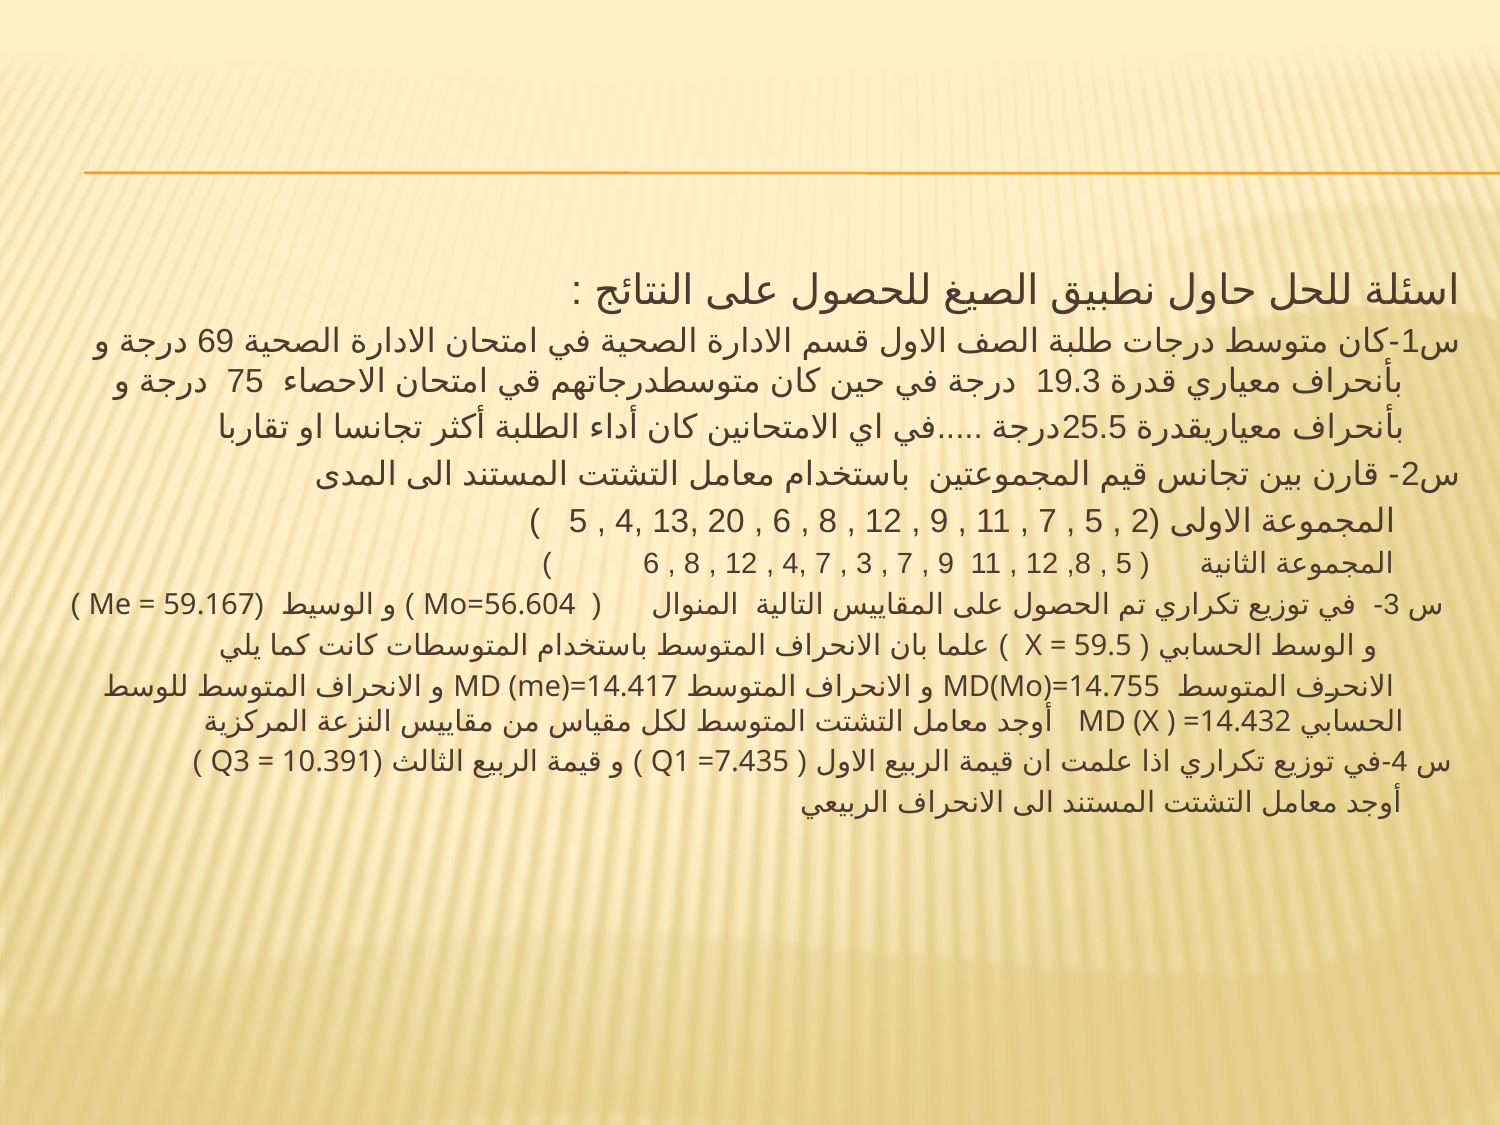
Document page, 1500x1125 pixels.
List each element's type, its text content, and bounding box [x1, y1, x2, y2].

list اسئلة للحل حاول نطبيق الصيغ للحصول على النتائج : س1-كان متوسط درجات طلبة الصف الاول قسم الادارة الصحية في امتحان الادارة الصحية 69 درجة و بأنحراف معياري قدرة 19.3 درجة في حين كان متوسطدرجاتهم قي امتحان الاحصاء 75 درجة و بأنحراف معياريقدرة 25.5درجة .....في اي الامتحانين كان أداء الطلبة أكثر تجانسا او تقاربا س2- قارن بين تجانس قيم المجموعتين باستخدام معامل التشتت المستند الى المدى المجموعة الاولى (2 , 5 , 7 , 11 , 9 , 12 , 8 , 6 , 20 ,13 ,4 , 5 ) المجموعة الثانية ( 5 , 8, 12 , 11 9 , 7 , 3 , 7 ,4 , 12 , 8 , 6 ) س 3- في توزيع تكراري تم الحصول على المقاييس التالية المنوال ( Mo=56.604 ) و الوسيط (Me = 59.167 ) و الوسط الحسابي ( X = 59.5 ) علما بان الانحراف المتوسط باستخدام المتوسطات كانت كما يلي الانحرف المتوسط MD(Mo)=14.755 و الانحراف المتوسط MD (me)=14.417 و الانحراف المتوسط للوسط الحسابي MD (X ) =14.432 أوجد معامل التشتت المتوسط لكل مقياس من مقاييس النزعة المركزية س 4-في توزيع تكراري اذا علمت ان قيمة الربيع الاول ( Q1 =7.435 ) و قيمة الربيع الثالث (Q3 = 10.391 ) أوجد معامل التشتت المستند الى الانحراف الربيعي [49, 254, 1476, 998]
